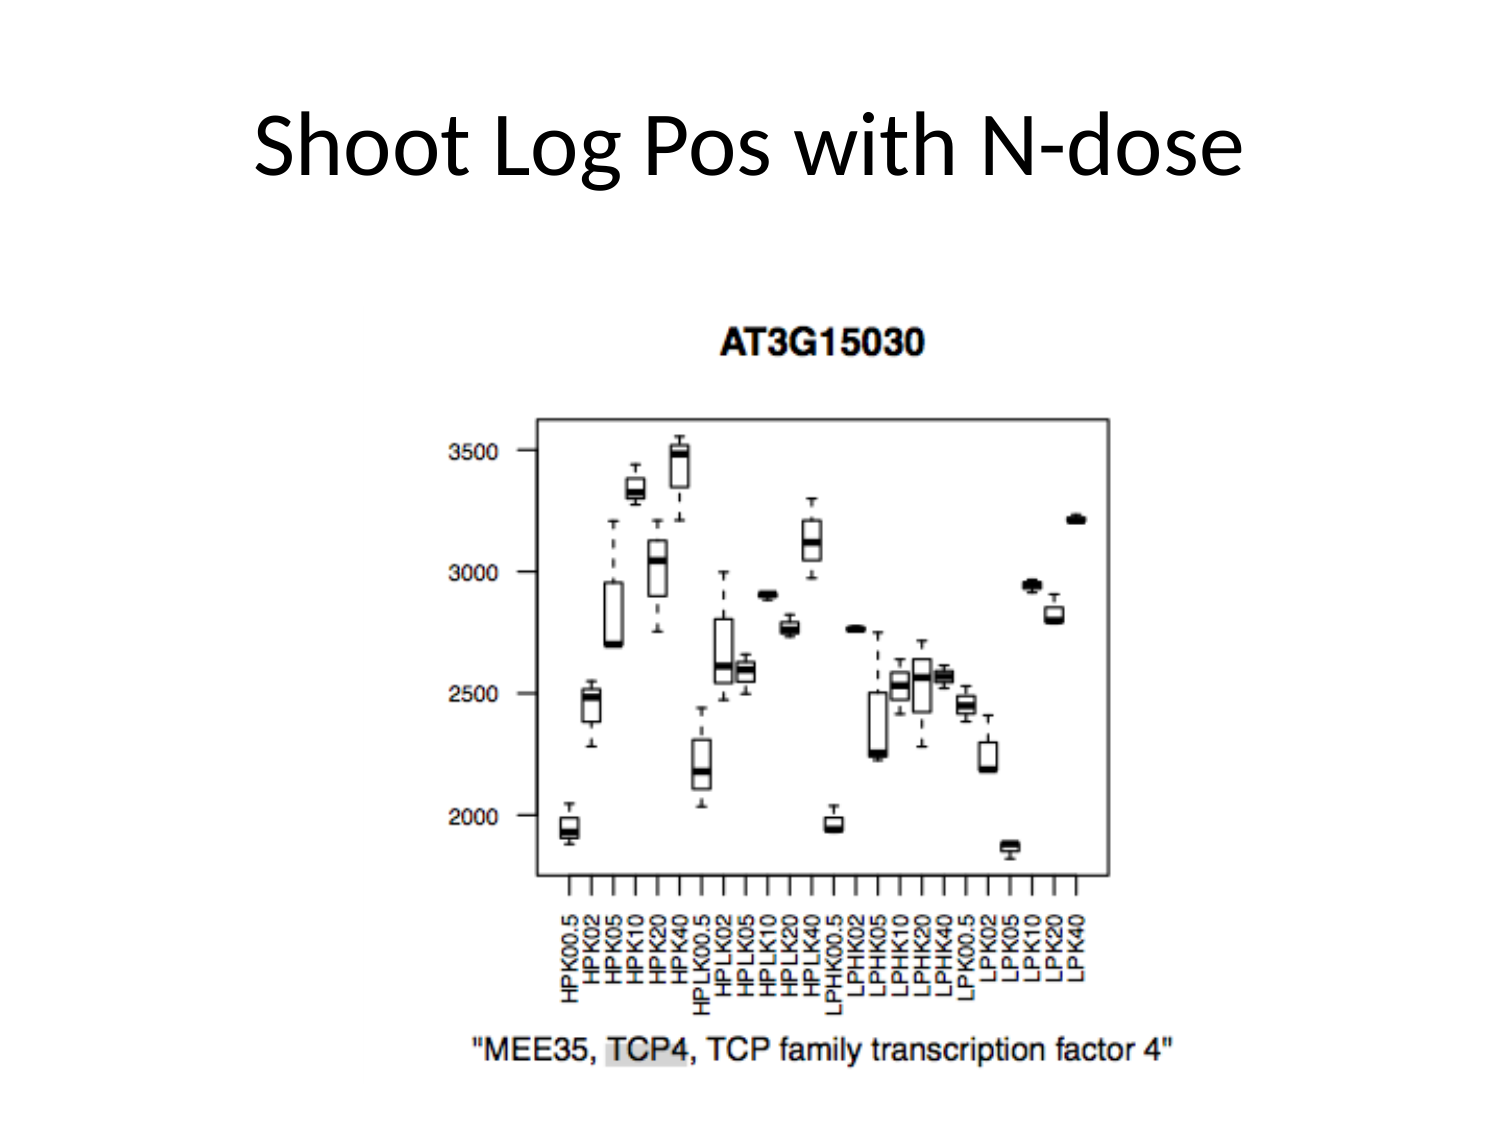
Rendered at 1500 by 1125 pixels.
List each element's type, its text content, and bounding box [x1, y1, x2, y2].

picture [362, 305, 1186, 1084]
title Shoot Log Pos with N-dose [75, 45, 1425, 233]
